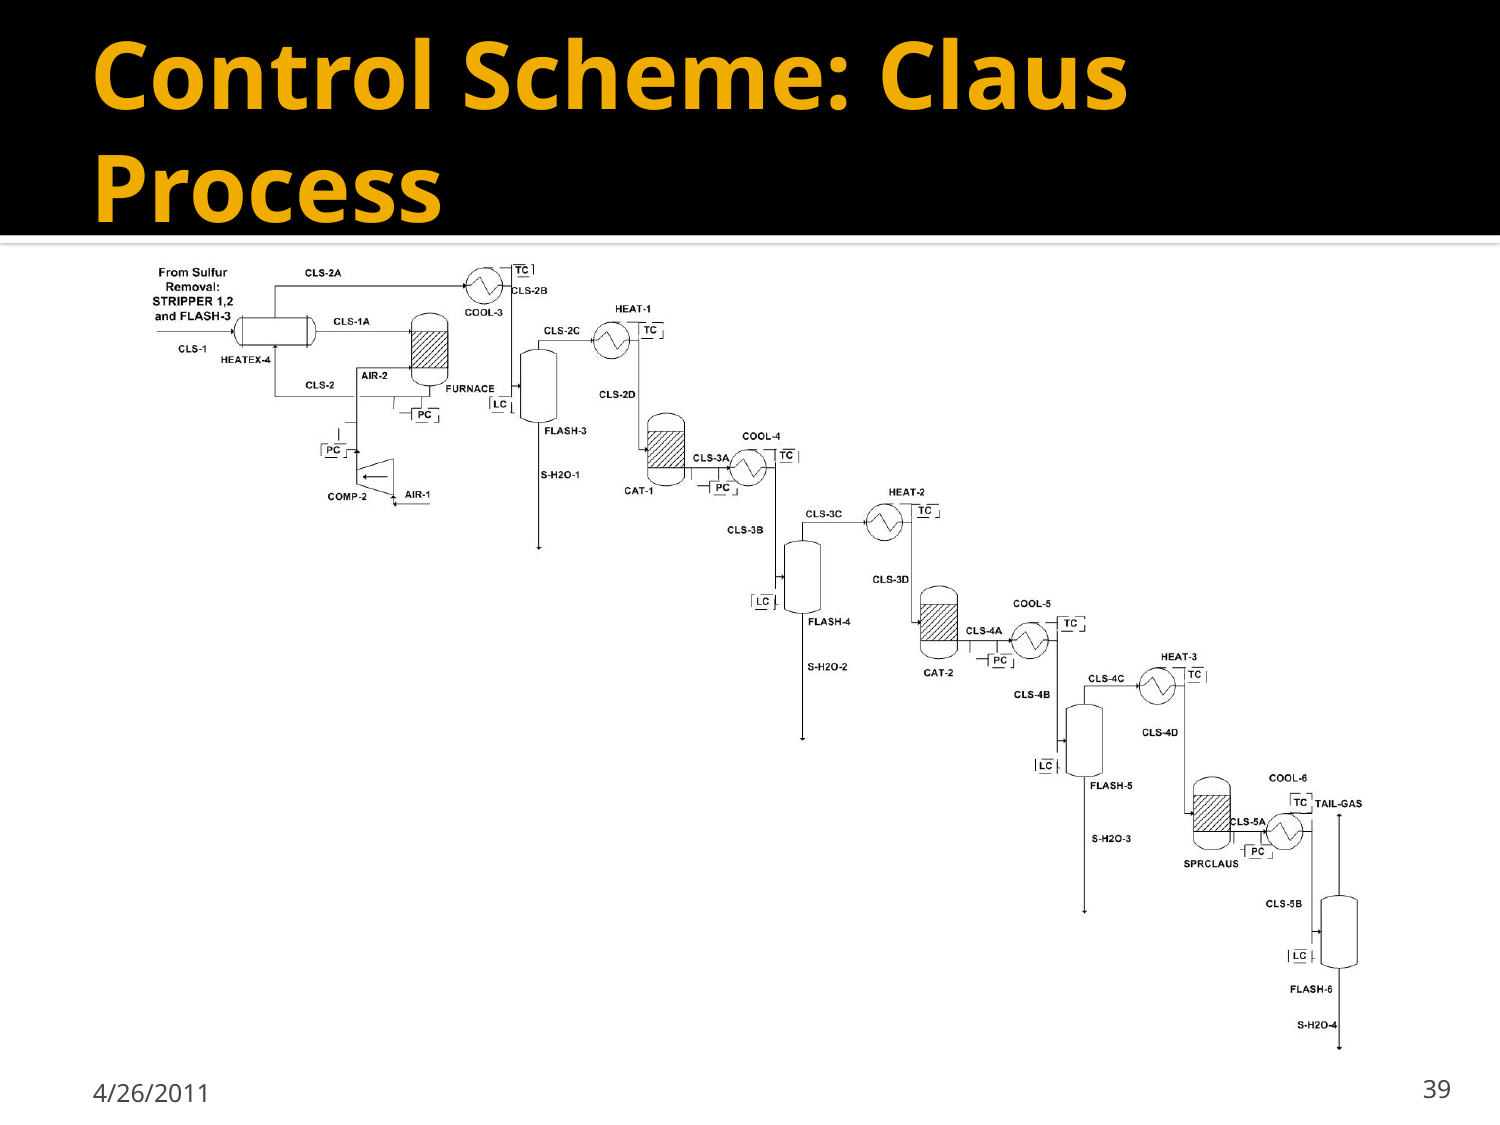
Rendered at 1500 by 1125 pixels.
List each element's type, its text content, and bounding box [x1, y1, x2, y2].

slide_number 39 [1345, 1062, 1467, 1108]
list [152, 262, 1363, 1050]
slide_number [75, 1062, 425, 1108]
title Control Scheme: Claus Process [75, 25, 1425, 231]
